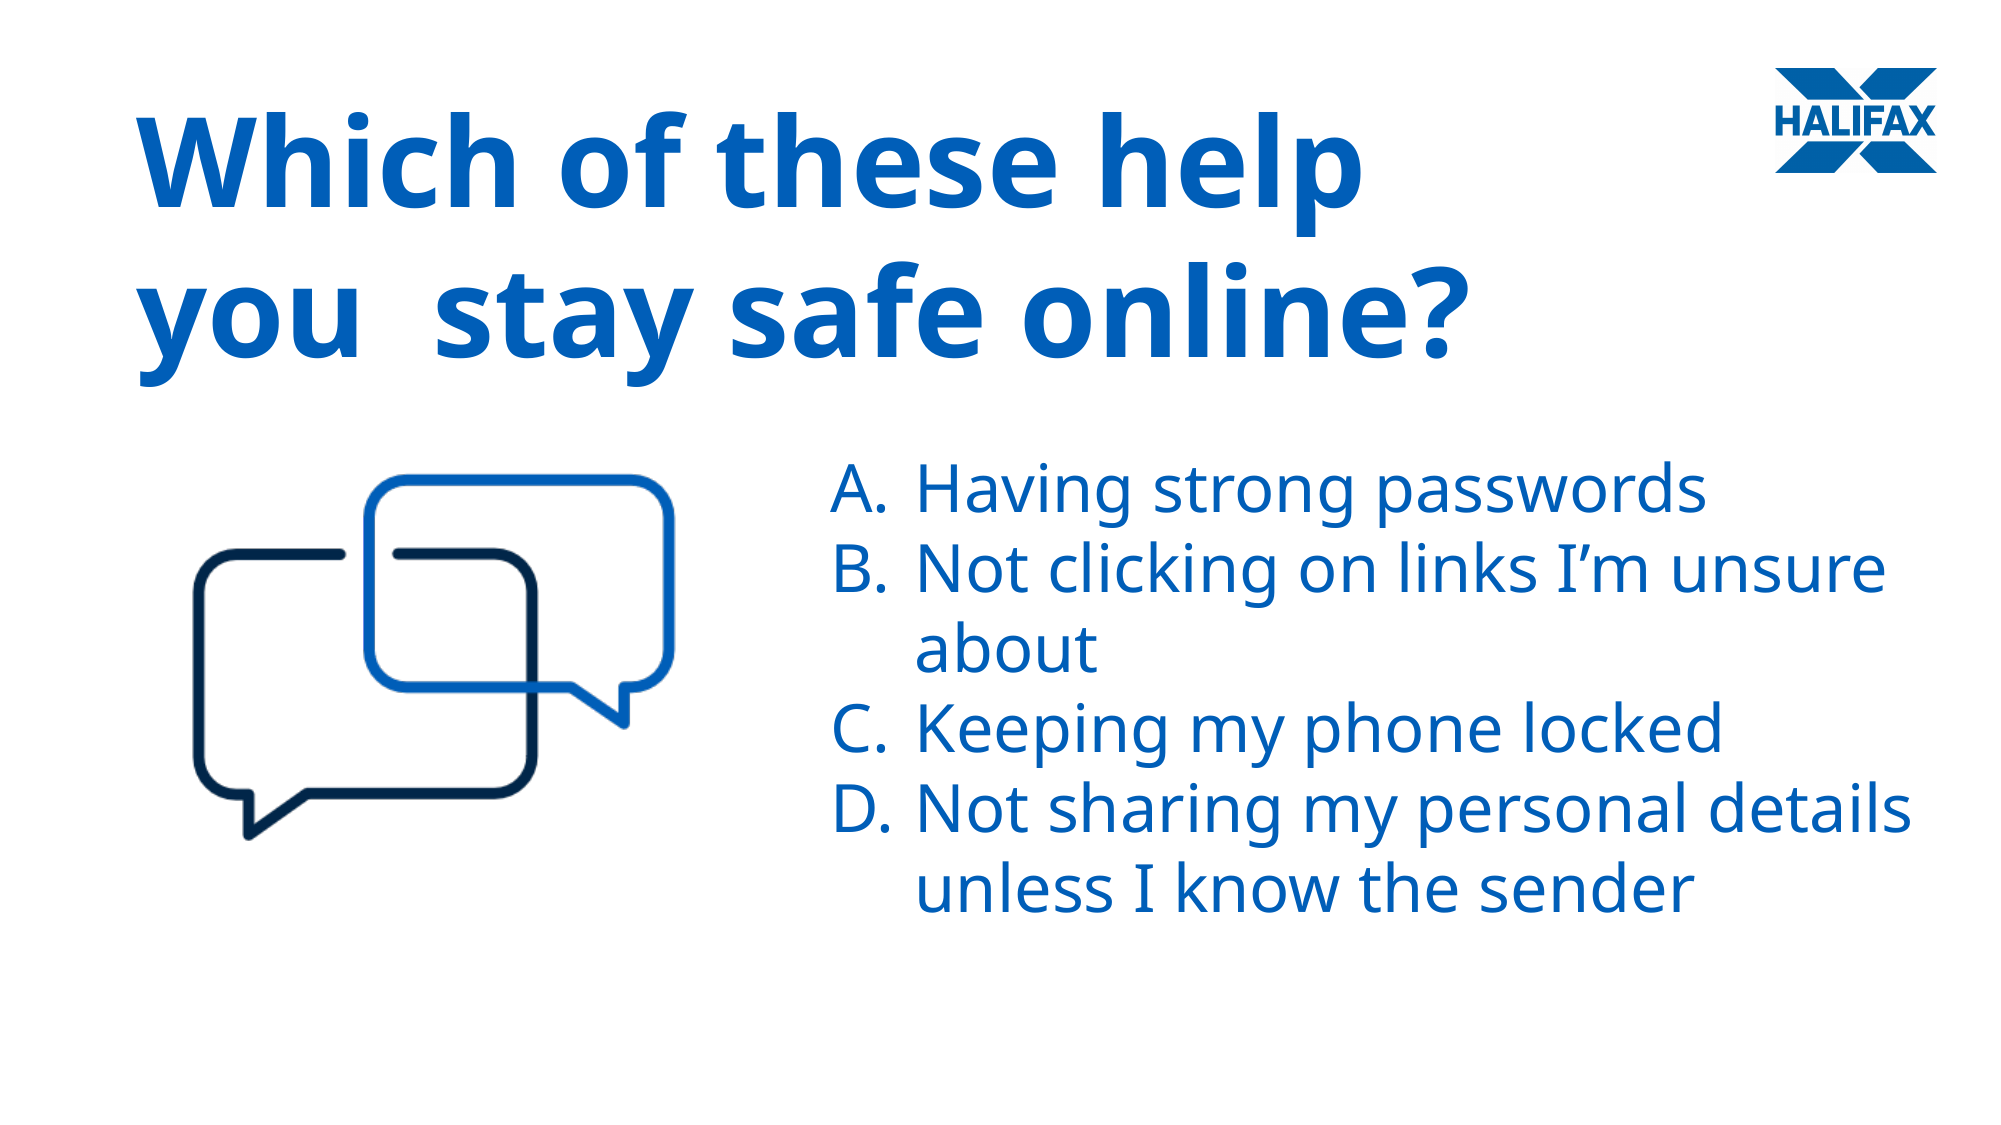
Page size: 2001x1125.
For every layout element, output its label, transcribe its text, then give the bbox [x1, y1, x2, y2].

list Having strong passwords Not clicking on links I’m unsure about Keeping my phone locked Not sharing my personal details unless I know the sender [815, 364, 1982, 1008]
picture [1775, 68, 1937, 173]
picture [121, 327, 764, 972]
list Which of these help you stay safe online? [121, 75, 1579, 221]
